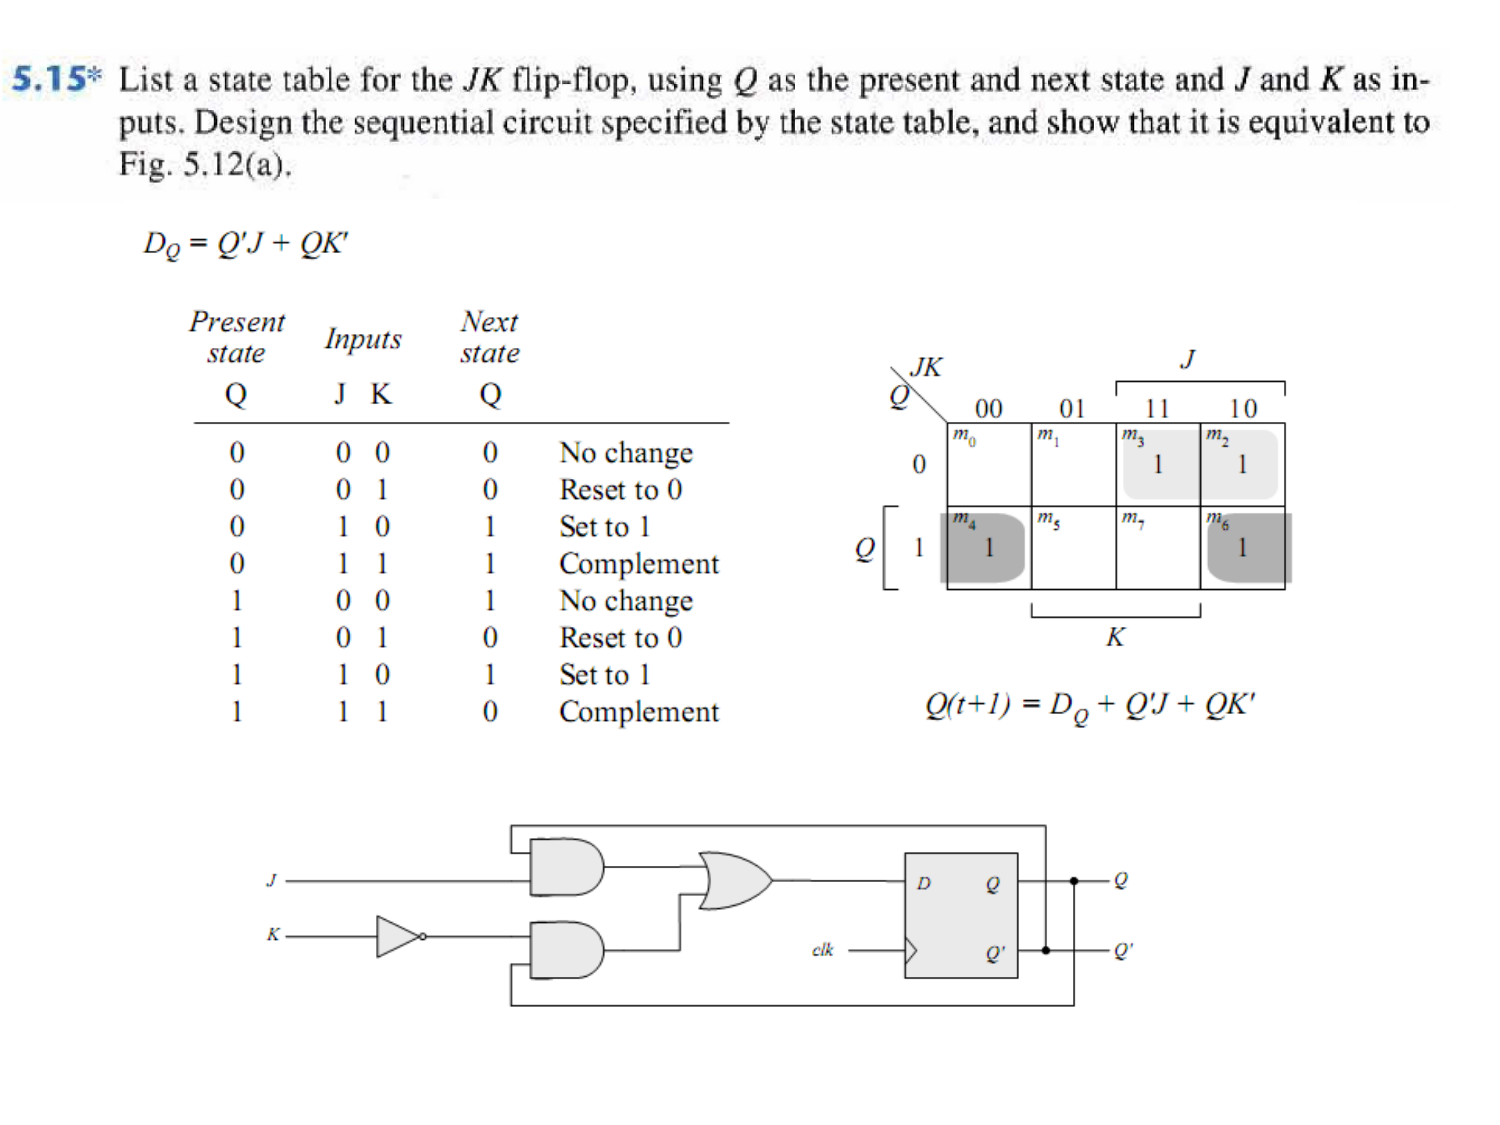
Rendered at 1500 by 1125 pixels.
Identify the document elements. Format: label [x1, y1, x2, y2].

picture [0, 49, 1451, 1051]
